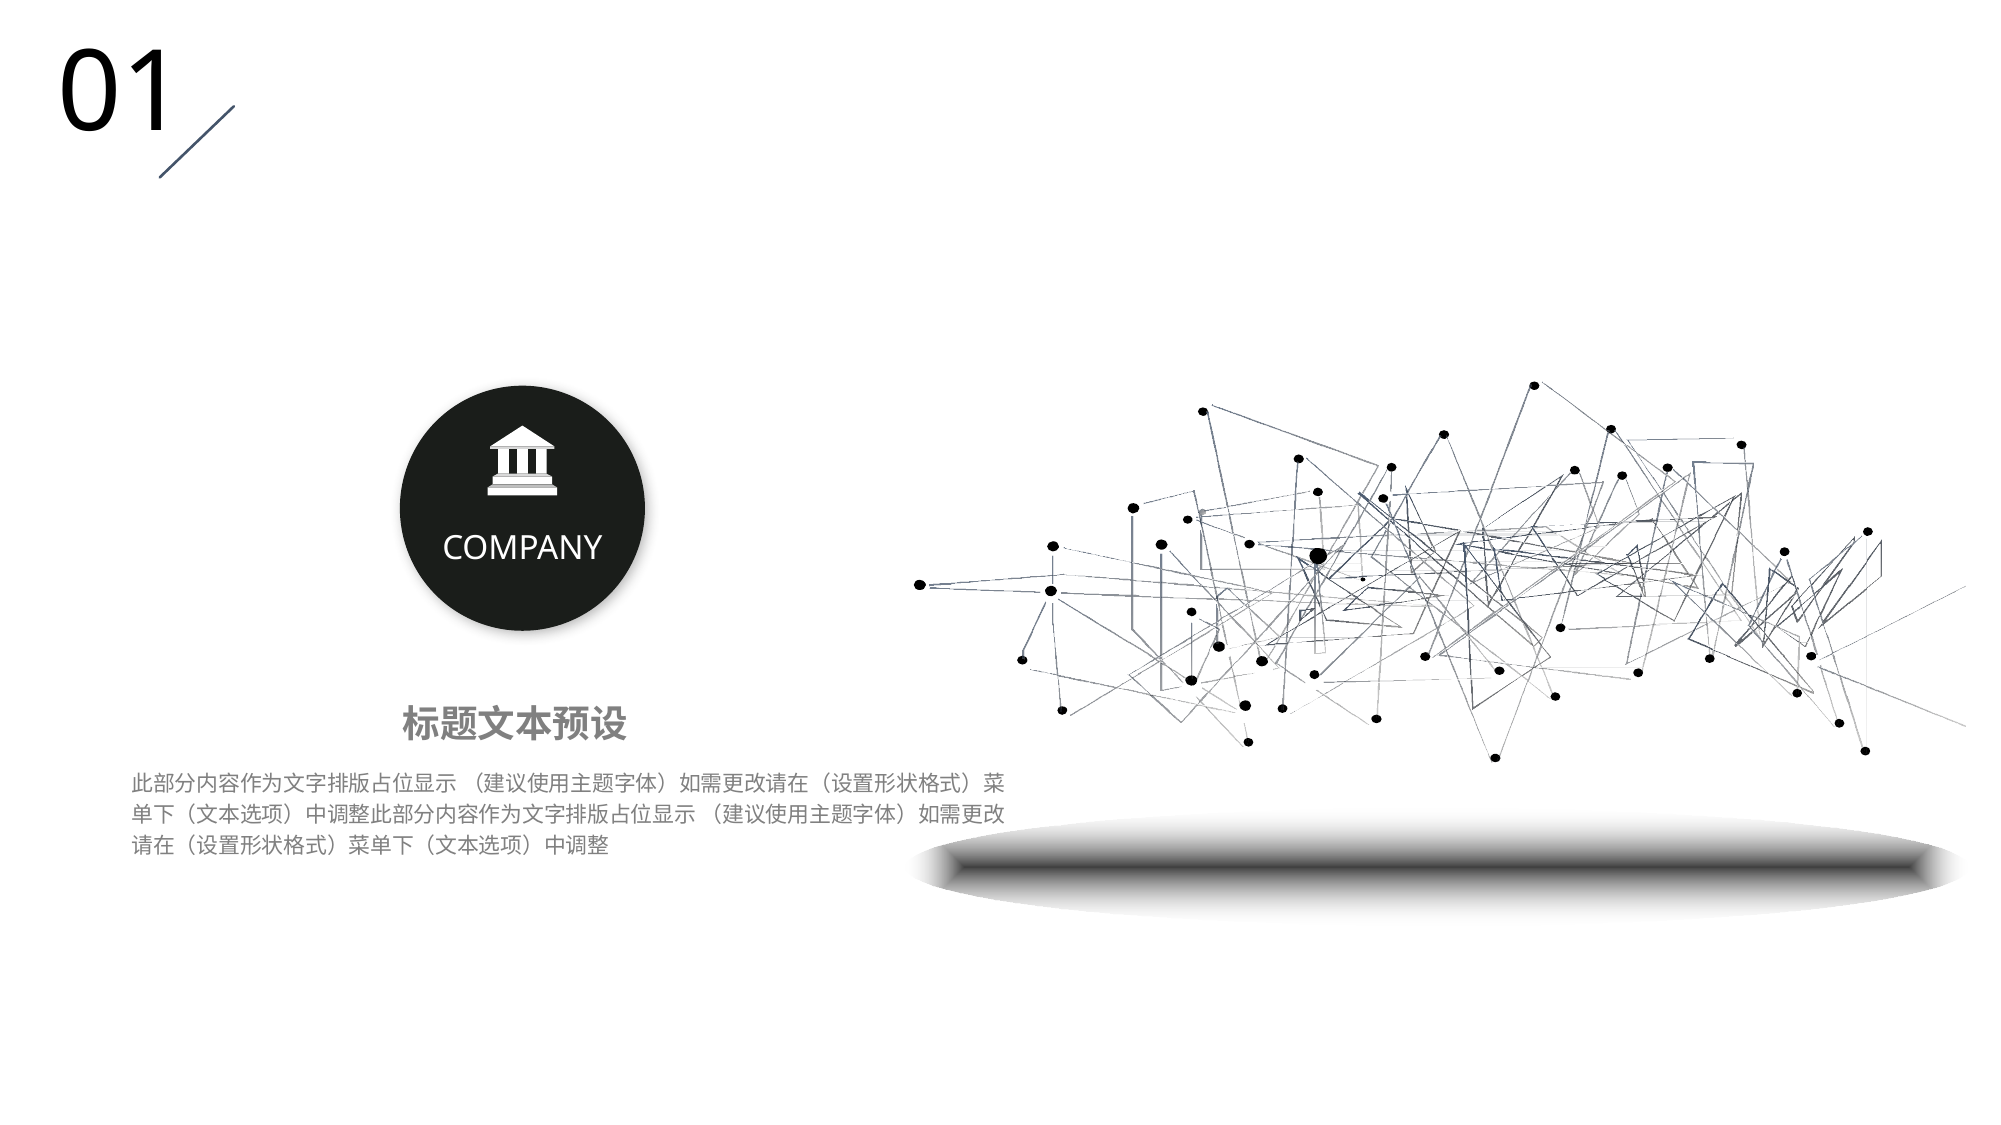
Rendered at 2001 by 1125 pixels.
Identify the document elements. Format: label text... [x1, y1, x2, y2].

text_box [904, 806, 1970, 927]
text_box 01 [42, 10, 214, 161]
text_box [913, 381, 1966, 763]
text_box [487, 425, 558, 496]
text_box [398, 384, 646, 519]
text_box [159, 106, 234, 178]
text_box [131, 700, 1013, 863]
text_box [417, 574, 628, 632]
text_box COMPANY [367, 519, 678, 574]
